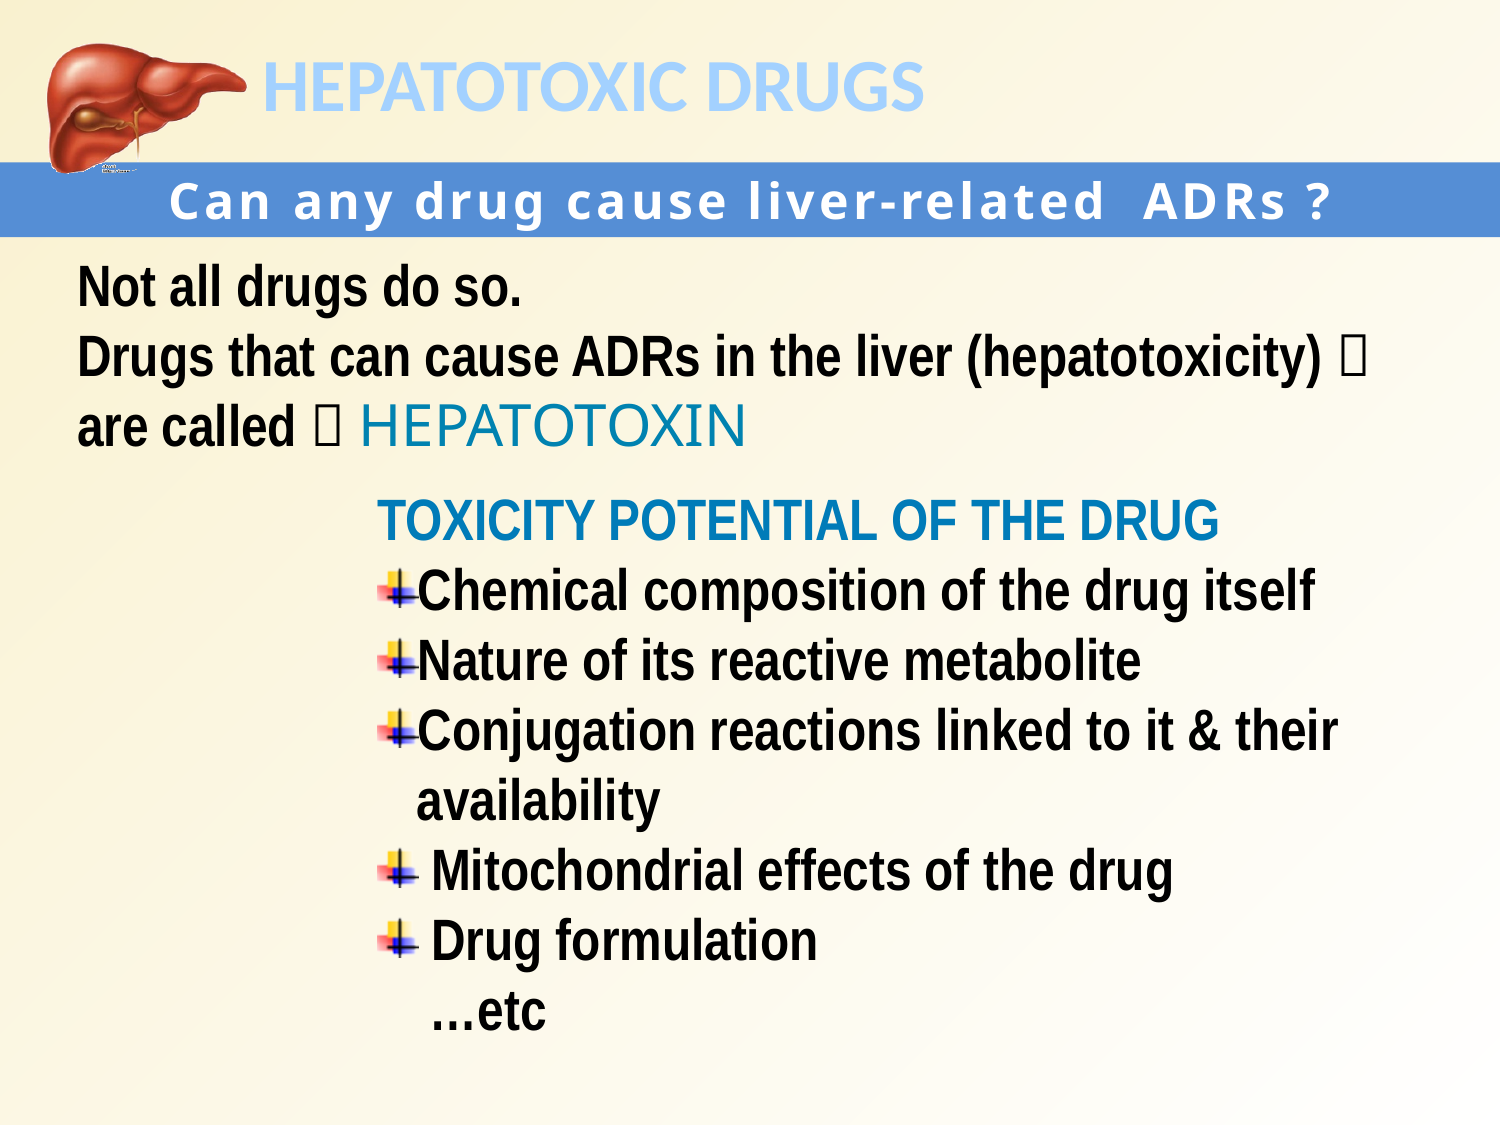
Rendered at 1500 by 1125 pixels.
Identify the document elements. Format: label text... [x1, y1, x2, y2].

picture [377, 846, 419, 888]
text_box TOXICITY POTENTIAL OF THE DRUG Chemical composition of the drug itself Nature of its reactive metabolite Conjugation reactions linked to it & their availability Mitochondrial effects of the drug Drug formulation …etc [362, 474, 1488, 1050]
text_box Can any drug cause liver-related ADRs ? [0, 162, 1500, 238]
text_box HEPATOTOXIC DRUGS [75, 28, 1114, 134]
text_box Not all drugs do so. Drugs that can cause ADRs in the liver (hepatotoxicity)  are called  HEPATOTOXIN [62, 240, 1413, 466]
picture [377, 636, 419, 678]
picture [377, 566, 419, 608]
picture [377, 706, 419, 748]
picture [377, 916, 419, 958]
picture [37, 37, 251, 178]
